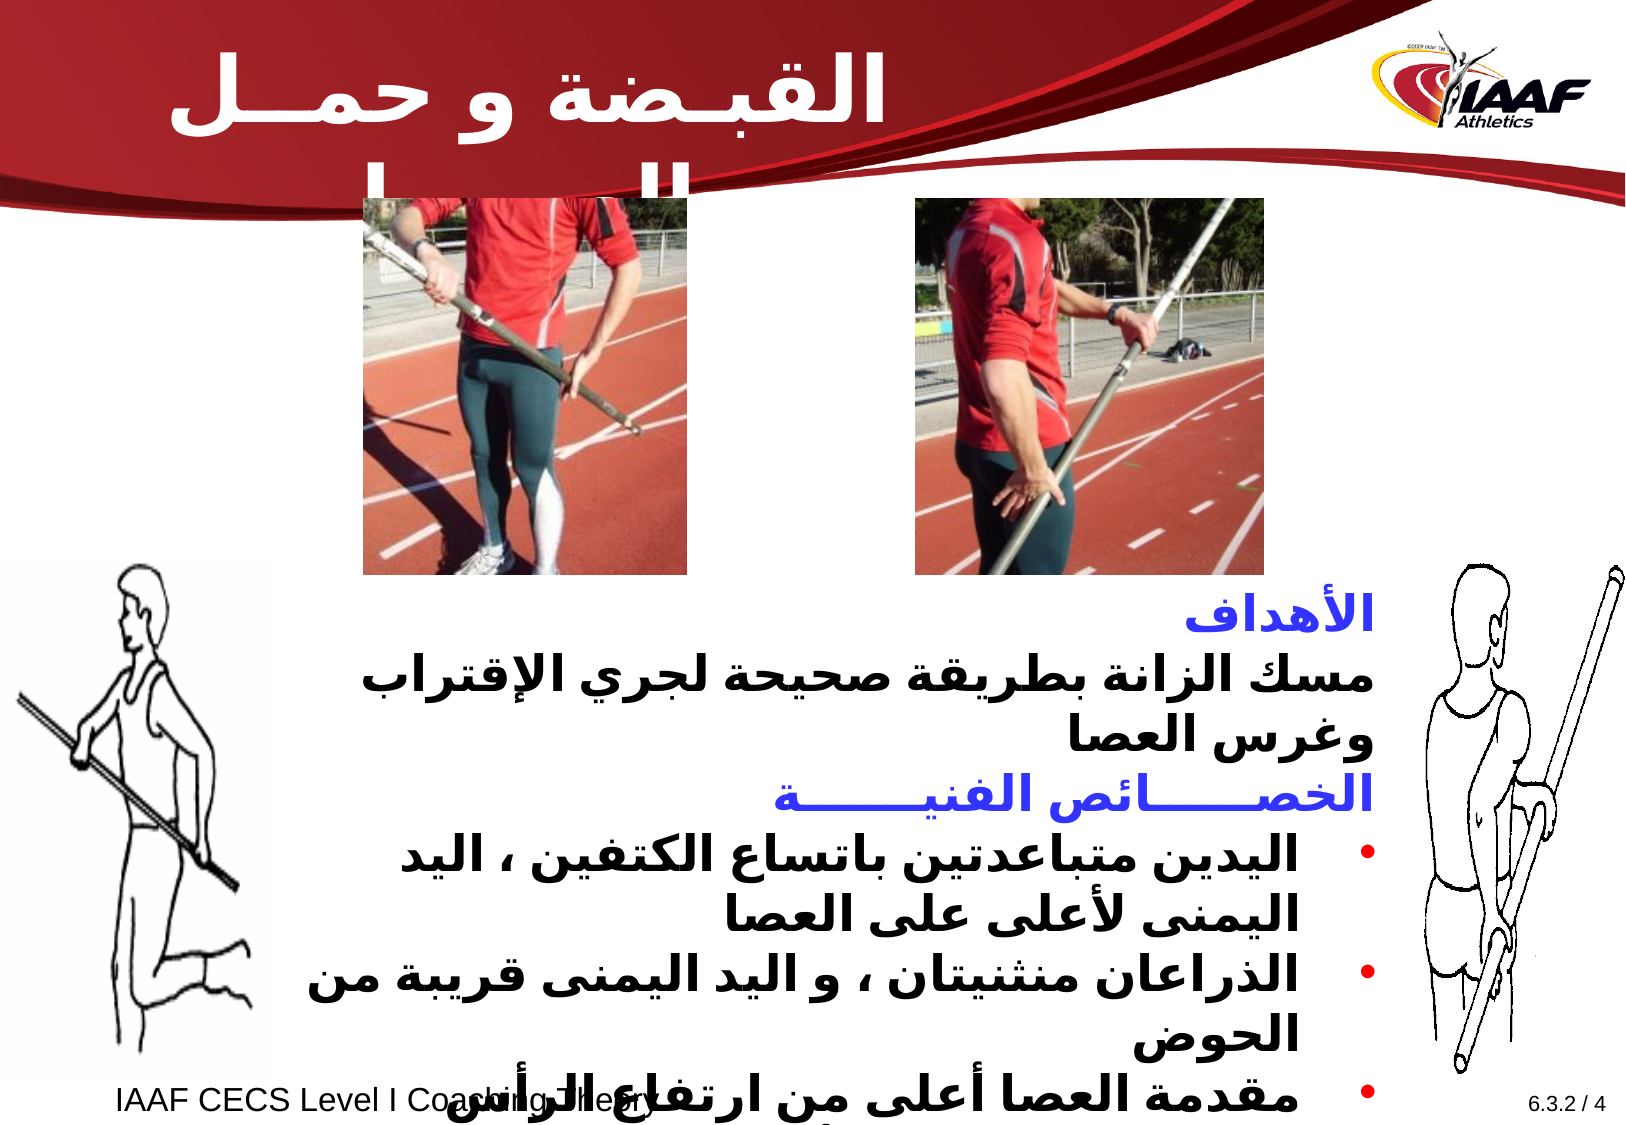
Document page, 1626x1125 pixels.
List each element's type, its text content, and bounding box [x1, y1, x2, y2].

title القبـضة و حمــل العصـــا [0, 30, 1061, 147]
text_box IAAF CECS Level I Coaching Theory [32, 1071, 743, 1100]
text_box الأهداف مسك الزانة بطريقة صحيحة لجري الإقتراب وغرس العصا الخصــــــائص الفنيـــــــة اليدين متباعدتين باتساع الكتفين ، اليد اليمنى لأعلى على العصا الذراعان منثنيتان ، و اليد اليمنى قريبة من الحوض مقدمة العصا أعلى من ارتفاع الرأس يتجه مرفق الذراع الأيسر للجانب الجذع معتدل [245, 574, 1392, 1125]
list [363, 198, 687, 575]
text_box 6.3.2 / 4 [1509, 1098, 1625, 1124]
picture [0, 0, 1626, 1125]
